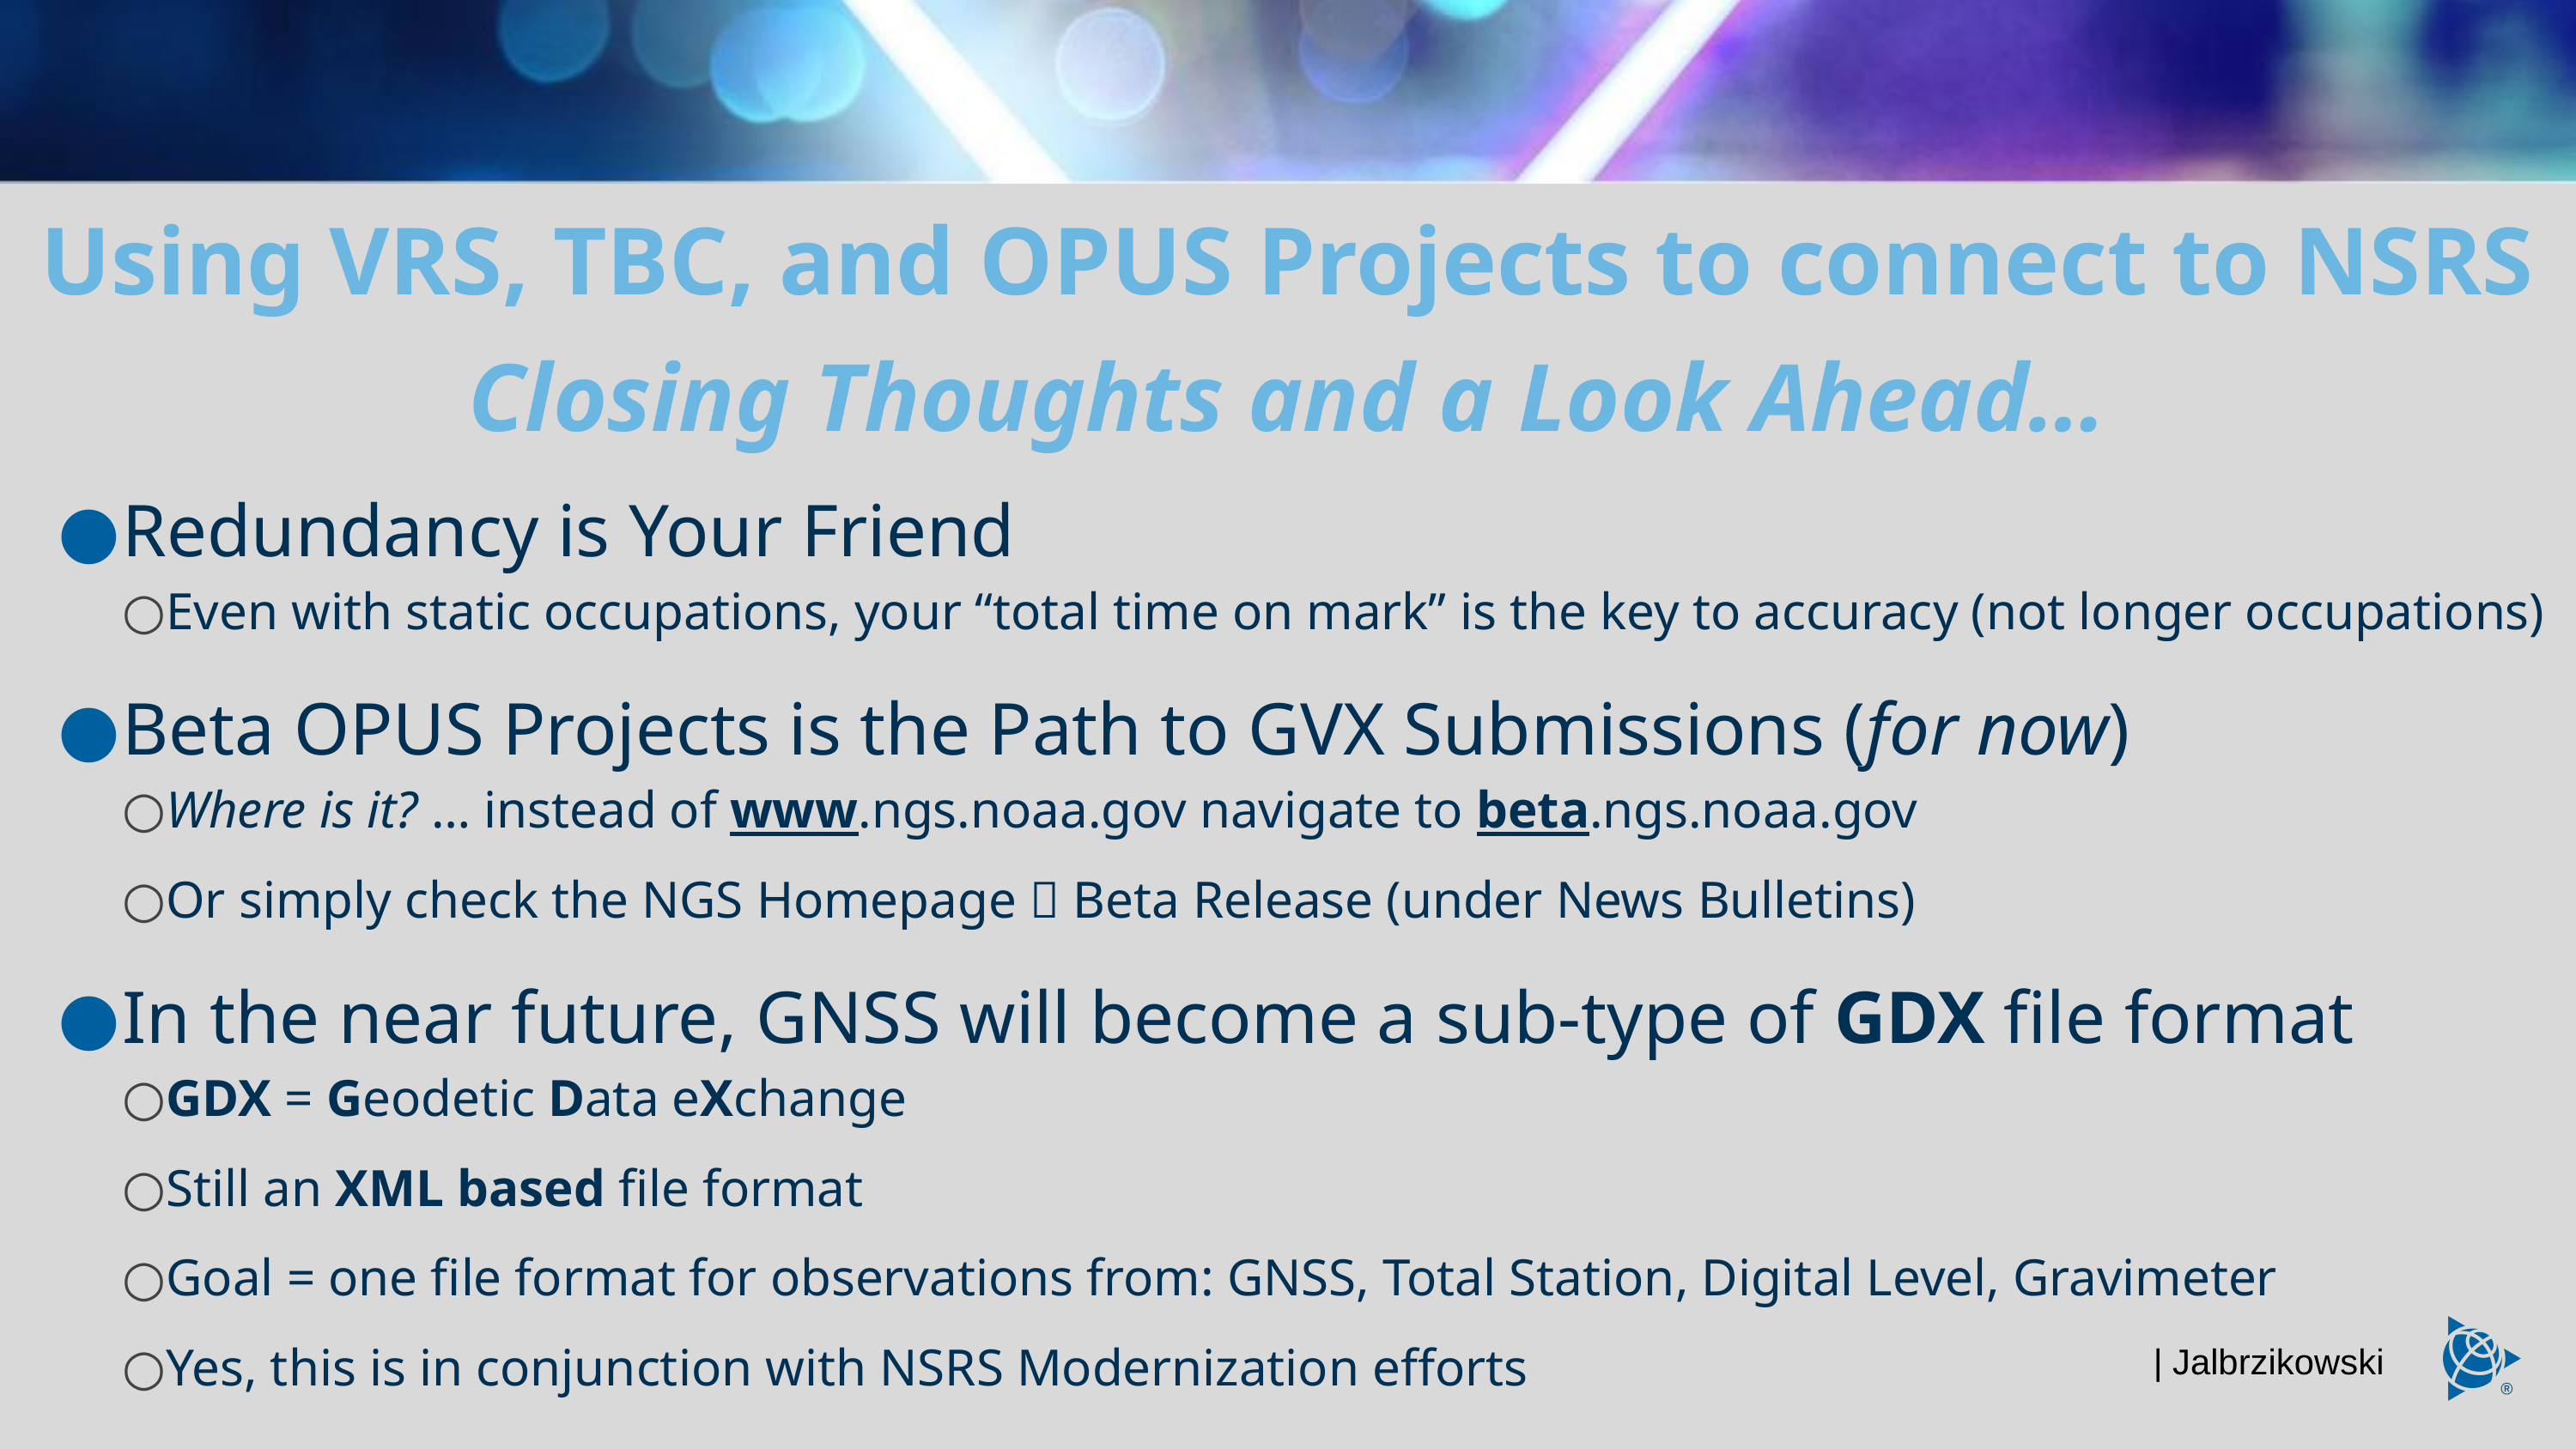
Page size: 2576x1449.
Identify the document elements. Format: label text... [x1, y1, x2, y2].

text_box Closing Thoughts and a Look Ahead… [0, 338, 2576, 458]
list Redundancy is Your Friend Even with static occupations, your “total time on mark” is the key to accuracy (not longer occupations) Beta OPUS Projects is the Path to GVX Submissions (for now) Where is it? … instead of www.ngs.noaa.gov navigate to beta.ngs.noaa.gov Or simply check the NGS Homepage  Beta Release (under News Bulletins) In the near future, GNSS will become a sub-type of GDX file format GDX = Geodetic Data eXchange Still an XML based file format Goal = one file format for observations from: GNSS, Total Station, Digital Level, Gravimeter Yes, this is in conjunction with NSRS Modernization efforts [58, 458, 2576, 1382]
text_box | Jalbrzikowski [191, 1382, 2385, 1449]
picture [0, 0, 2576, 184]
title Using VRS, TBC, and OPUS Projects to connect to NSRS [0, 201, 2576, 321]
picture [2443, 1382, 2521, 1401]
